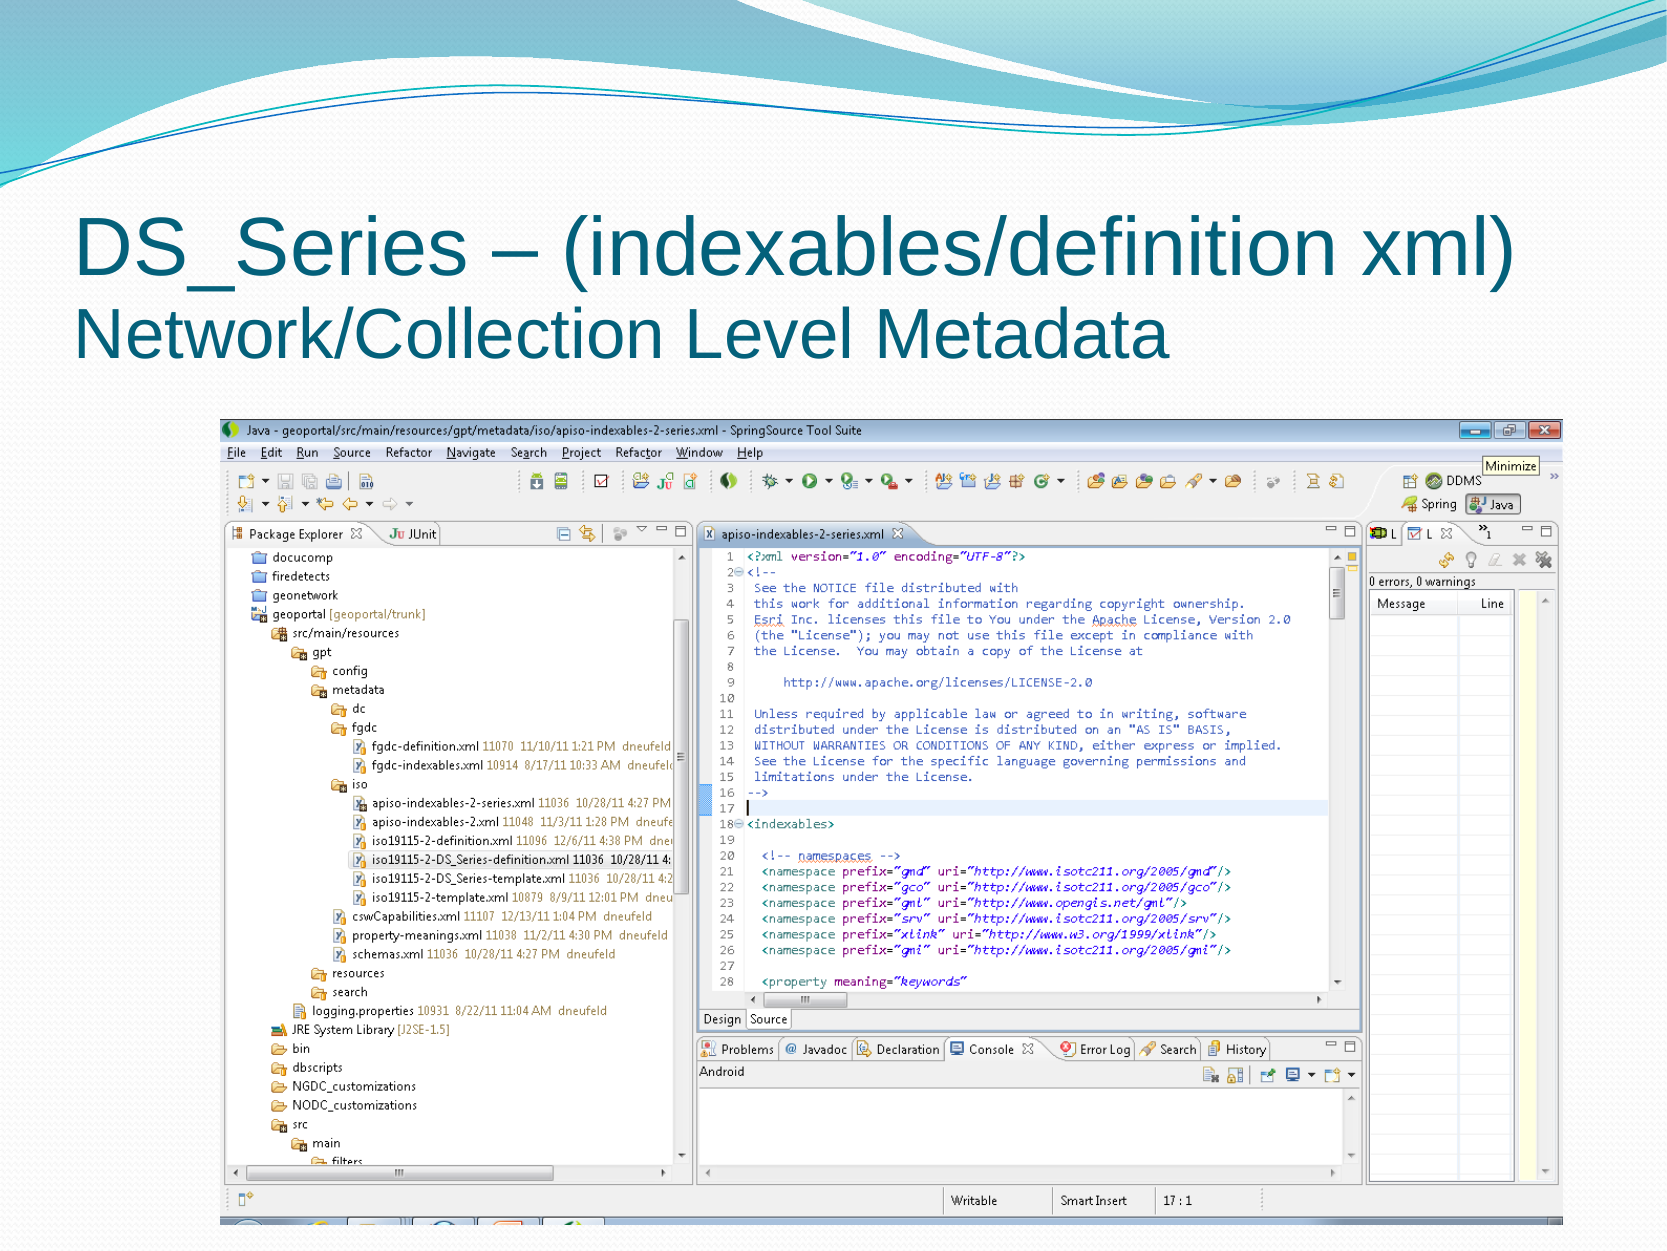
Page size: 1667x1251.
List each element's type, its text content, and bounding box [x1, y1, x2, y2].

text_box DS_Series – (indexables/definition xml) Network/Collection Level Metadata [73, 174, 1593, 375]
picture [220, 419, 1563, 1226]
